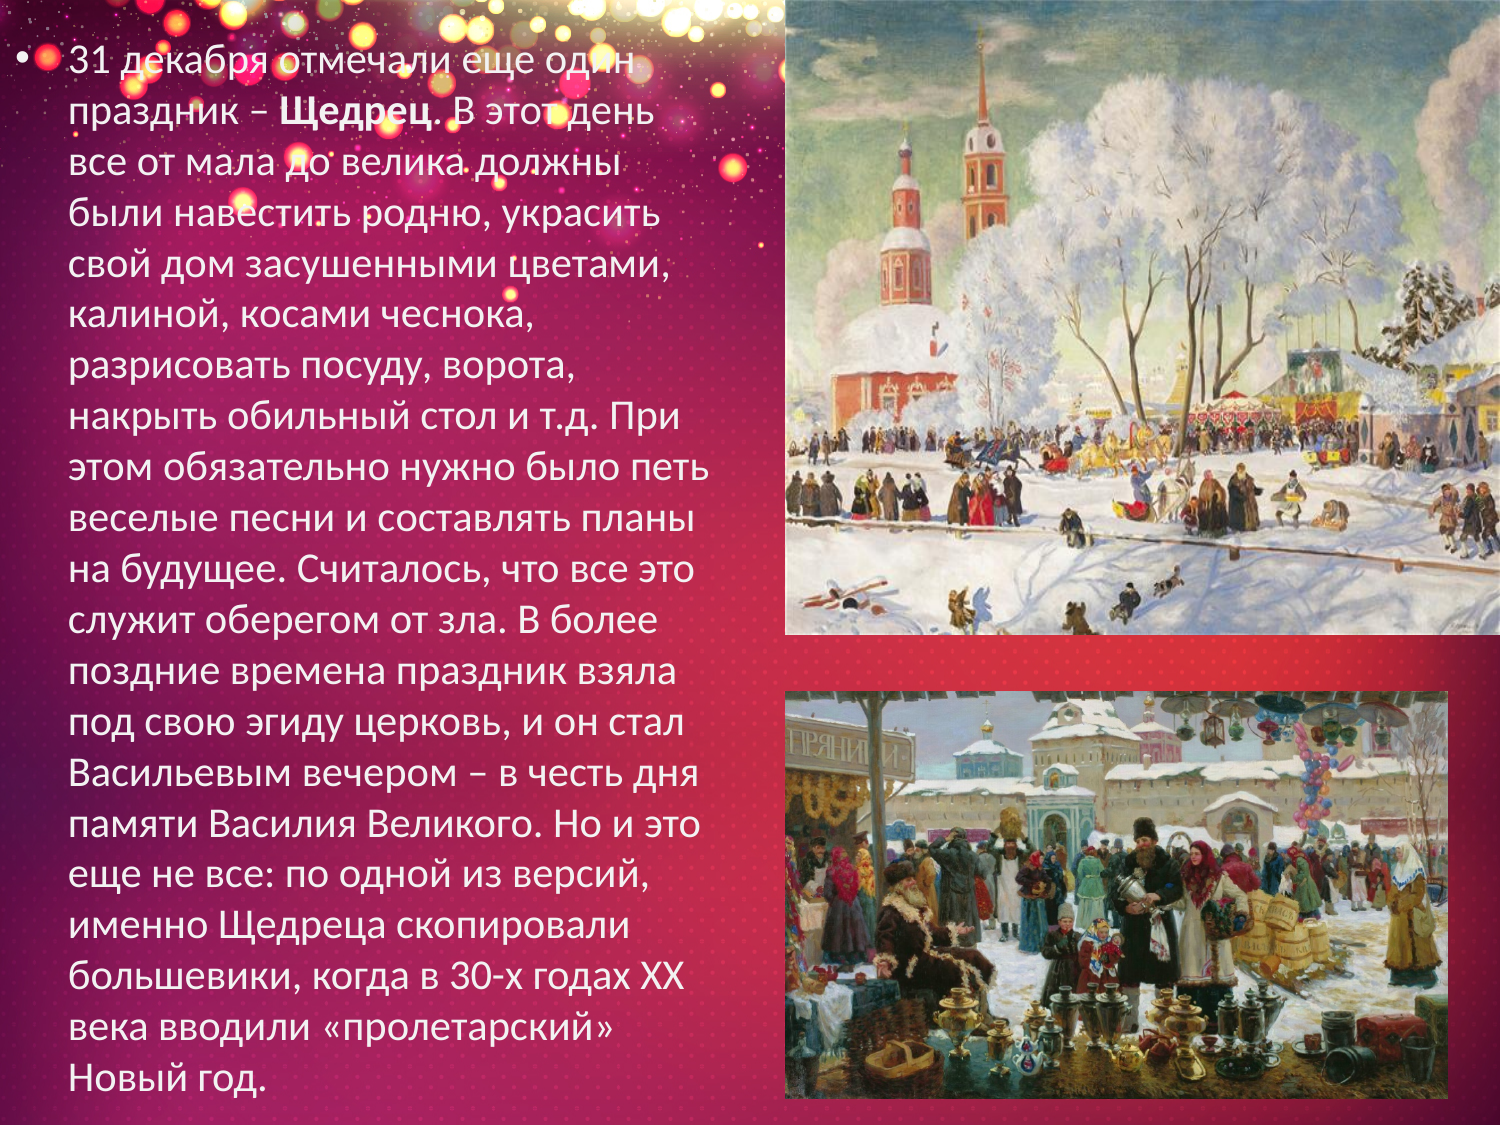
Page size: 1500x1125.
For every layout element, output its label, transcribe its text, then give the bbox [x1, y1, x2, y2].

picture [0, 0, 1500, 1125]
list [784, 691, 1448, 1100]
list 31 декабря отмечали еще один праздник – Щедрец. В этот день все от мала до велика должны были навестить родню, украсить свой дом засушенными цветами, калиной, косами чеснока, разрисовать посуду, ворота, накрыть обильный стол и т.д. При этом обязательно нужно было петь веселые песни и составлять планы на будущее. Считалось, что все это служит оберегом от зла. В более поздние времена праздник взяла под свою эгиду церковь, и он стал Васильевым вечером – в честь дня памяти Василия Великого. Но и это еще не все: по одной из версий, именно Щедреца скопировали большевики, когда в 30-х годах XX века вводили «пролетарский» Новый год. [0, 23, 738, 1125]
